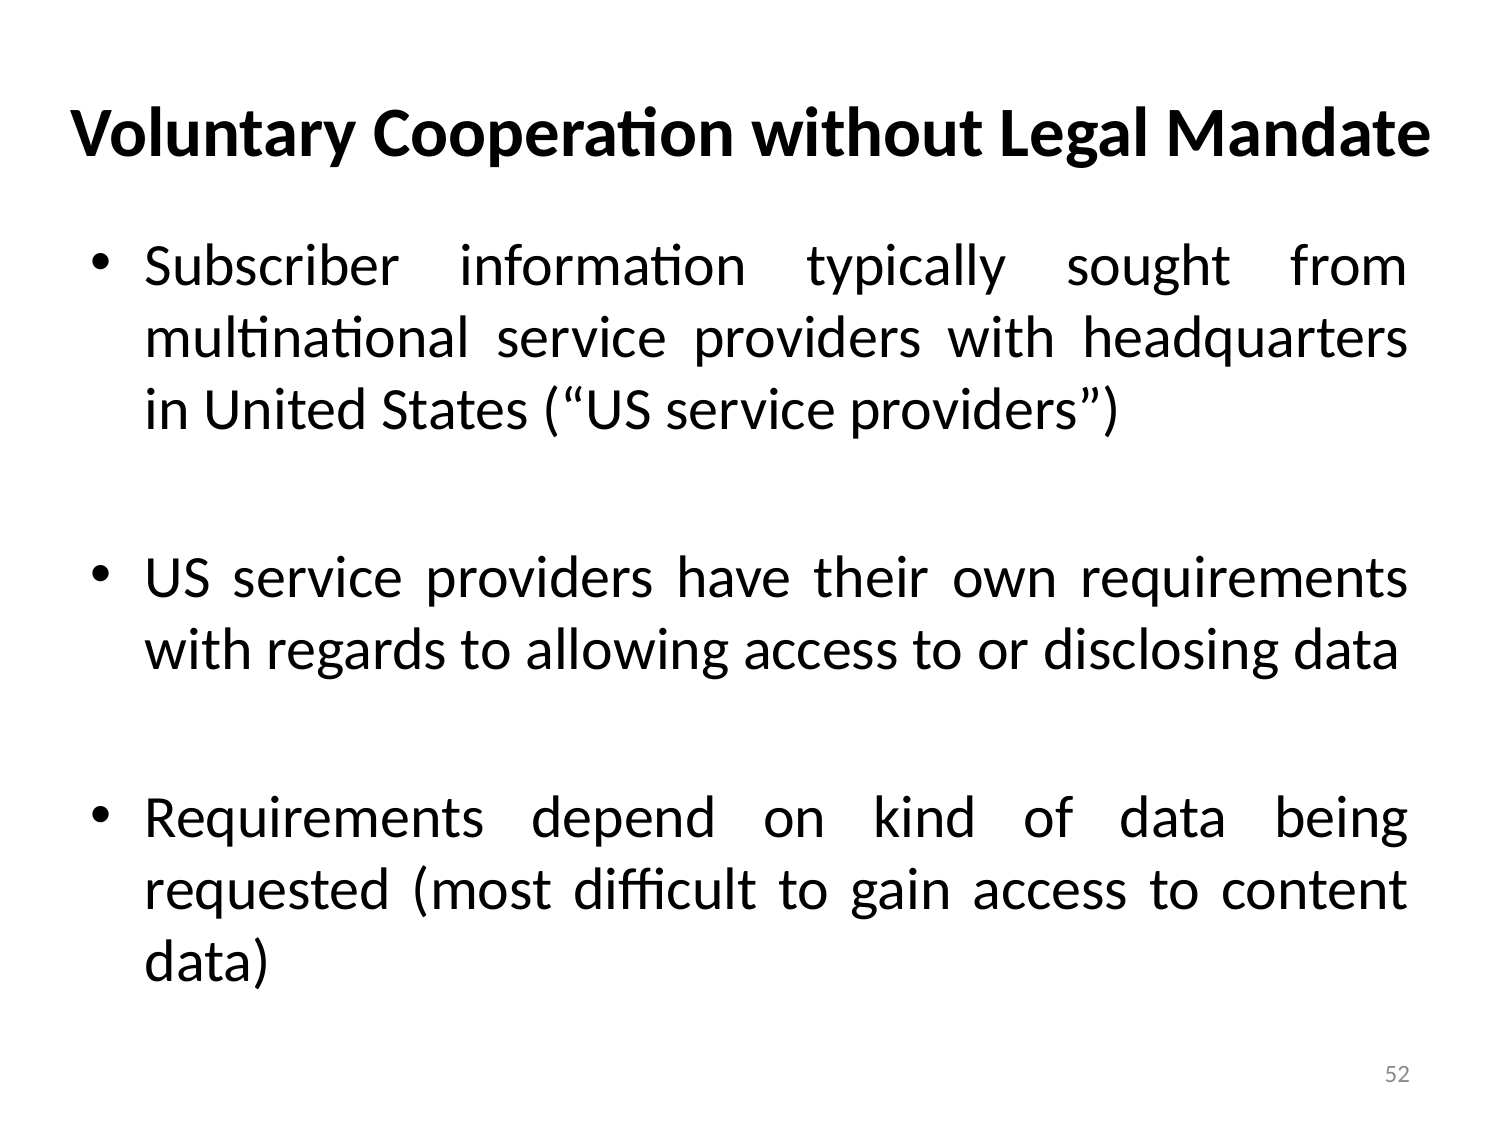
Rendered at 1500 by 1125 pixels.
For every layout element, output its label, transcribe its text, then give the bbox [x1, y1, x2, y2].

title Voluntary Cooperation without Legal Mandate [53, 34, 1451, 223]
slide_number 52 [1074, 1042, 1425, 1103]
list Subscriber information typically sought from multinational service providers with headquarters in United States (“US service providers”) US service providers have their own requirements with regards to allowing access to or disclosing data Requirements depend on kind of data being requested (most difficult to gain access to content data) [75, 223, 1425, 1018]
